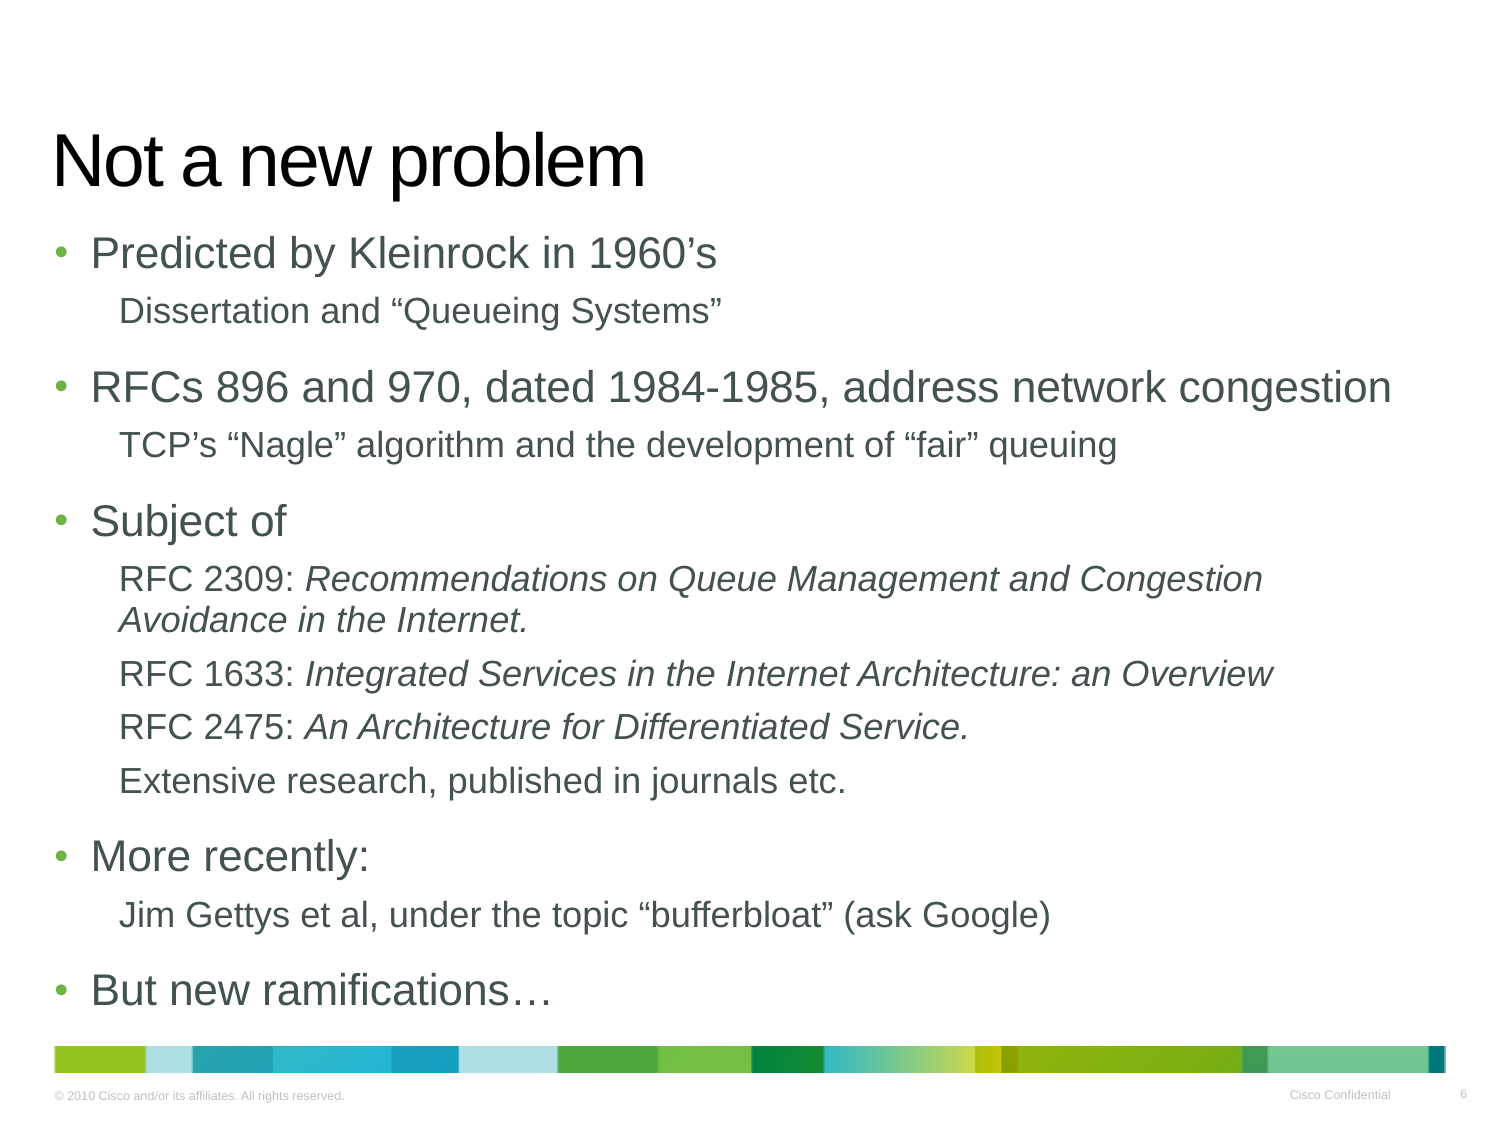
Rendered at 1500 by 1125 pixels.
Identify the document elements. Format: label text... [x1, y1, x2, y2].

list Predicted by Kleinrock in 1960’s Dissertation and “Queueing Systems” RFCs 896 and 970, dated 1984-1985, address network congestion TCP’s “Nagle” algorithm and the development of “fair” queuing Subject of RFC 2309: Recommendations on Queue Management and Congestion Avoidance in the Internet. RFC 1633: Integrated Services in the Internet Architecture: an Overview RFC 2475: An Architecture for Differentiated Service. Extensive research, published in journals etc. More recently: Jim Gettys et al, under the topic “bufferbloat” (ask Google) But new ramifications… [39, 220, 1447, 1035]
title Not a new problem [37, 70, 1447, 209]
picture [54, 1046, 1446, 1073]
